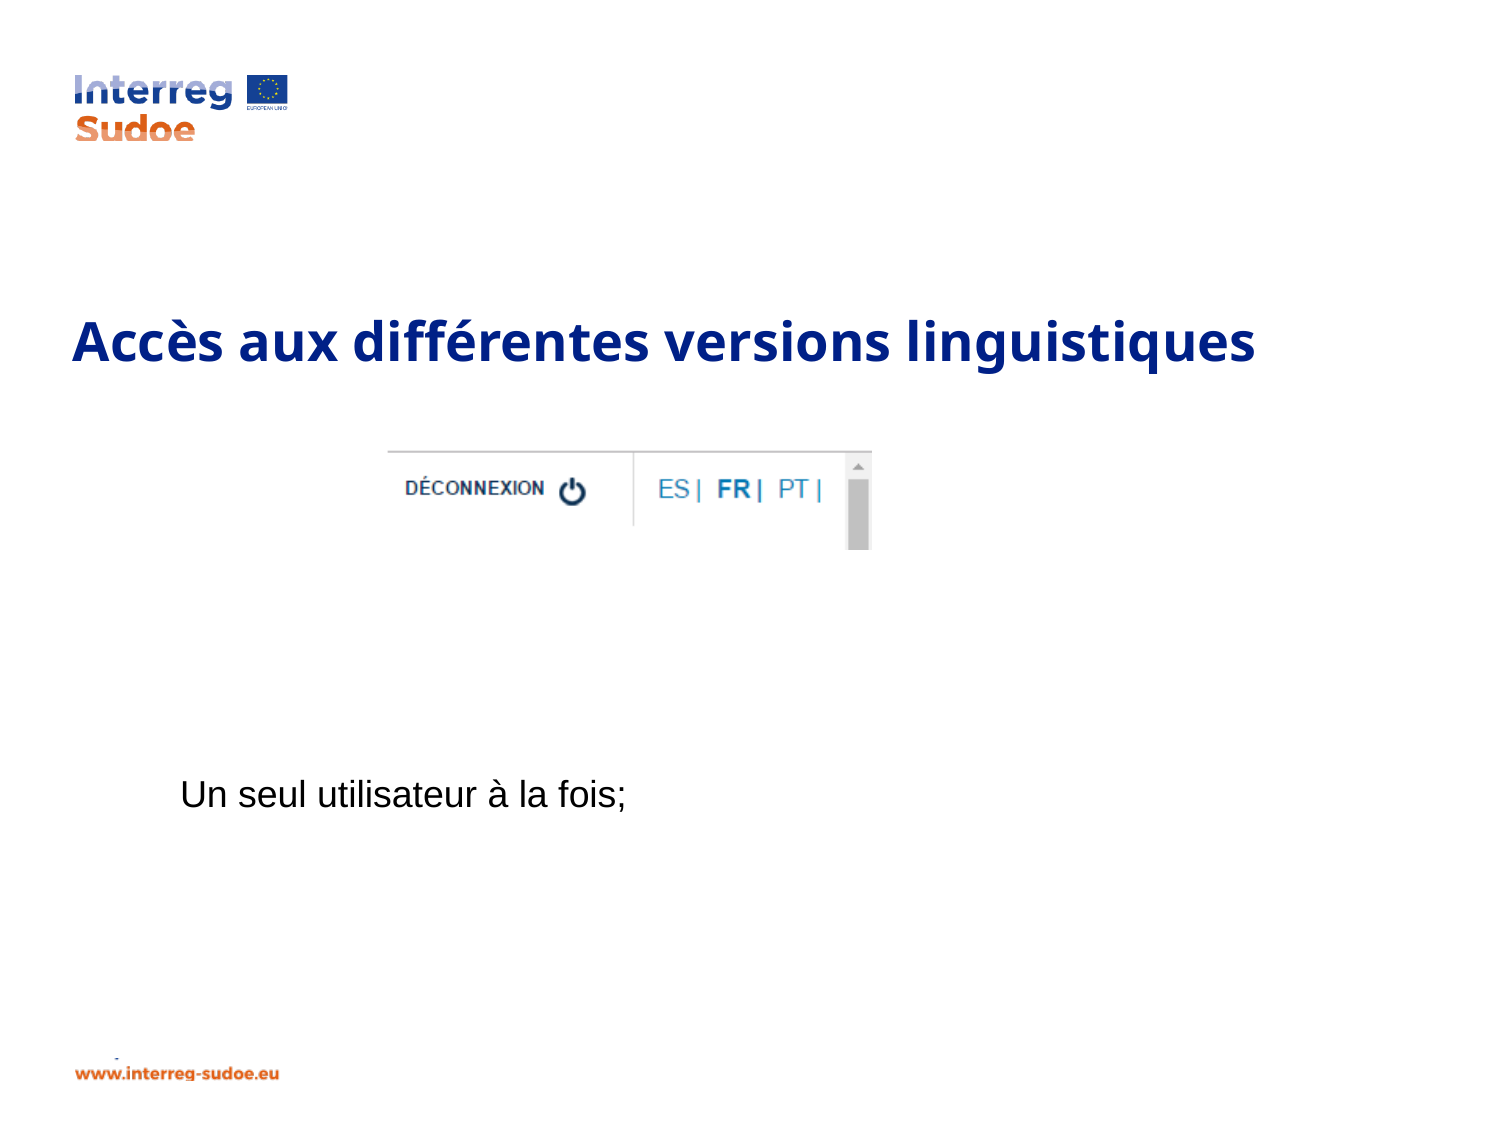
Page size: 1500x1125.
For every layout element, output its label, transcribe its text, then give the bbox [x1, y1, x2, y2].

text_box Un seul utilisateur à la fois; [165, 762, 653, 823]
title Accès aux différentes versions linguistiques [57, 299, 1438, 450]
picture [387, 449, 873, 551]
